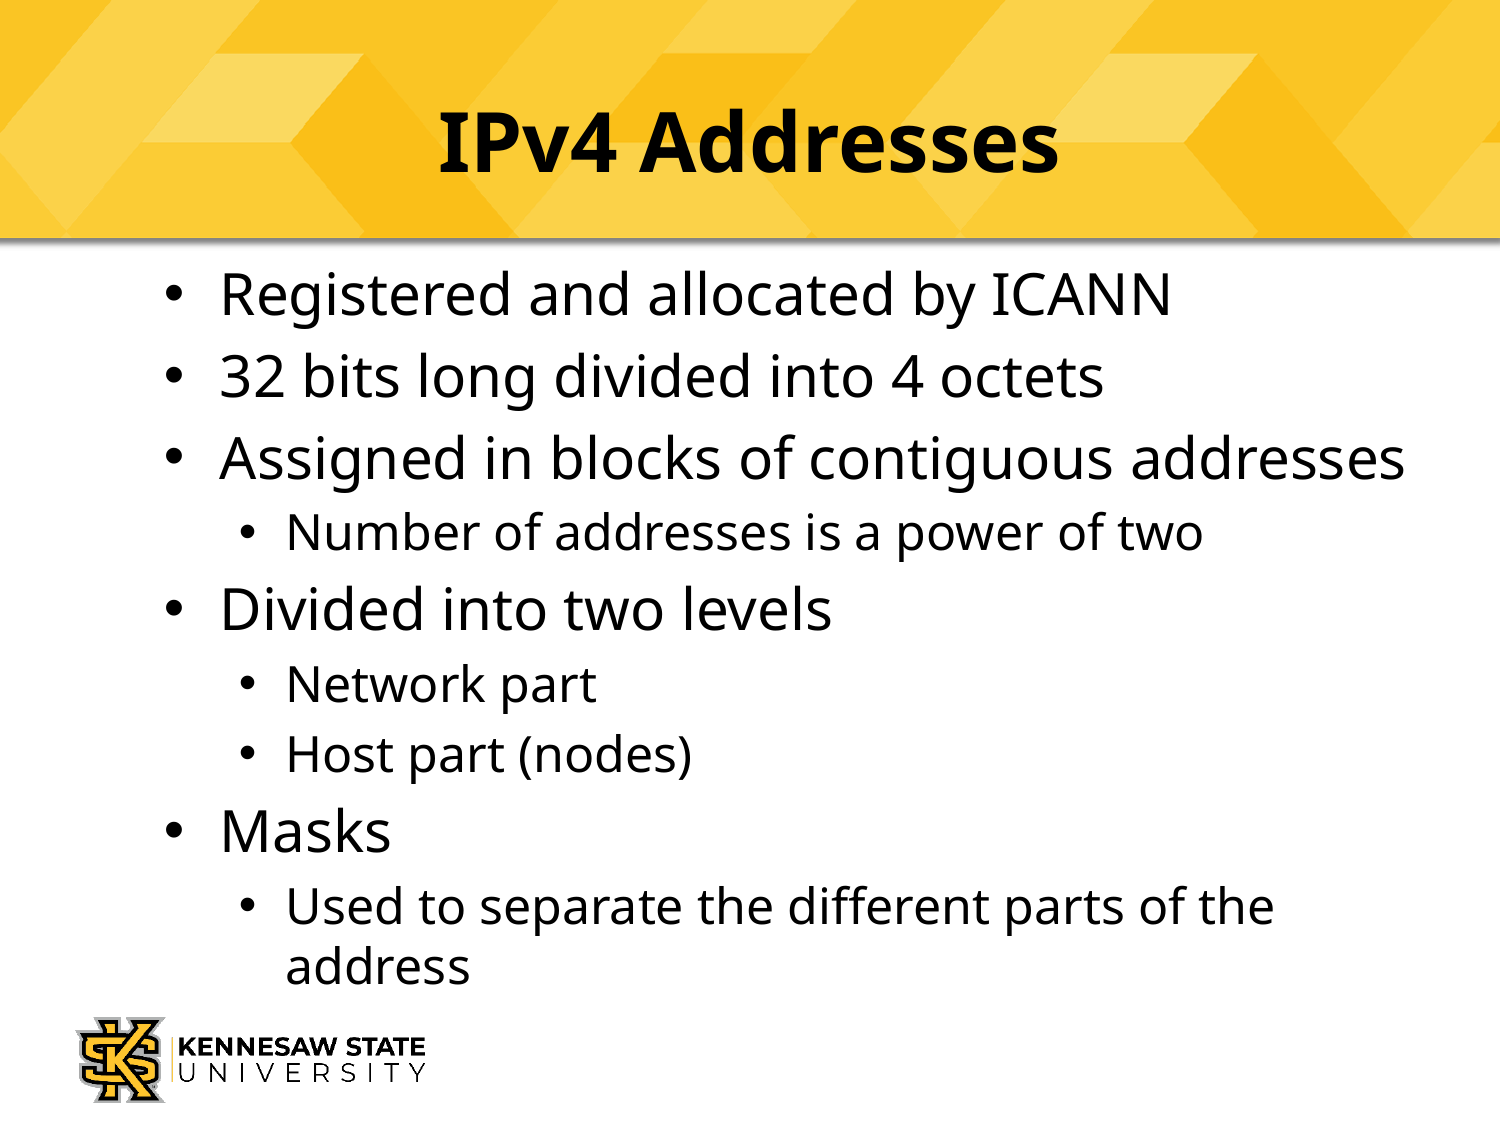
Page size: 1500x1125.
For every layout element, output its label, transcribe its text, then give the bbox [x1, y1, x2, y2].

picture [0, 0, 1500, 251]
picture [75, 1017, 425, 1103]
title IPv4 Addresses [75, 45, 1425, 233]
list Registered and allocated by ICANN 32 bits long divided into 4 octets Assigned in blocks of contiguous addresses Number of addresses is a power of two Divided into two levels Network part Host part (nodes) Masks Used to separate the different parts of the address [148, 249, 1424, 984]
